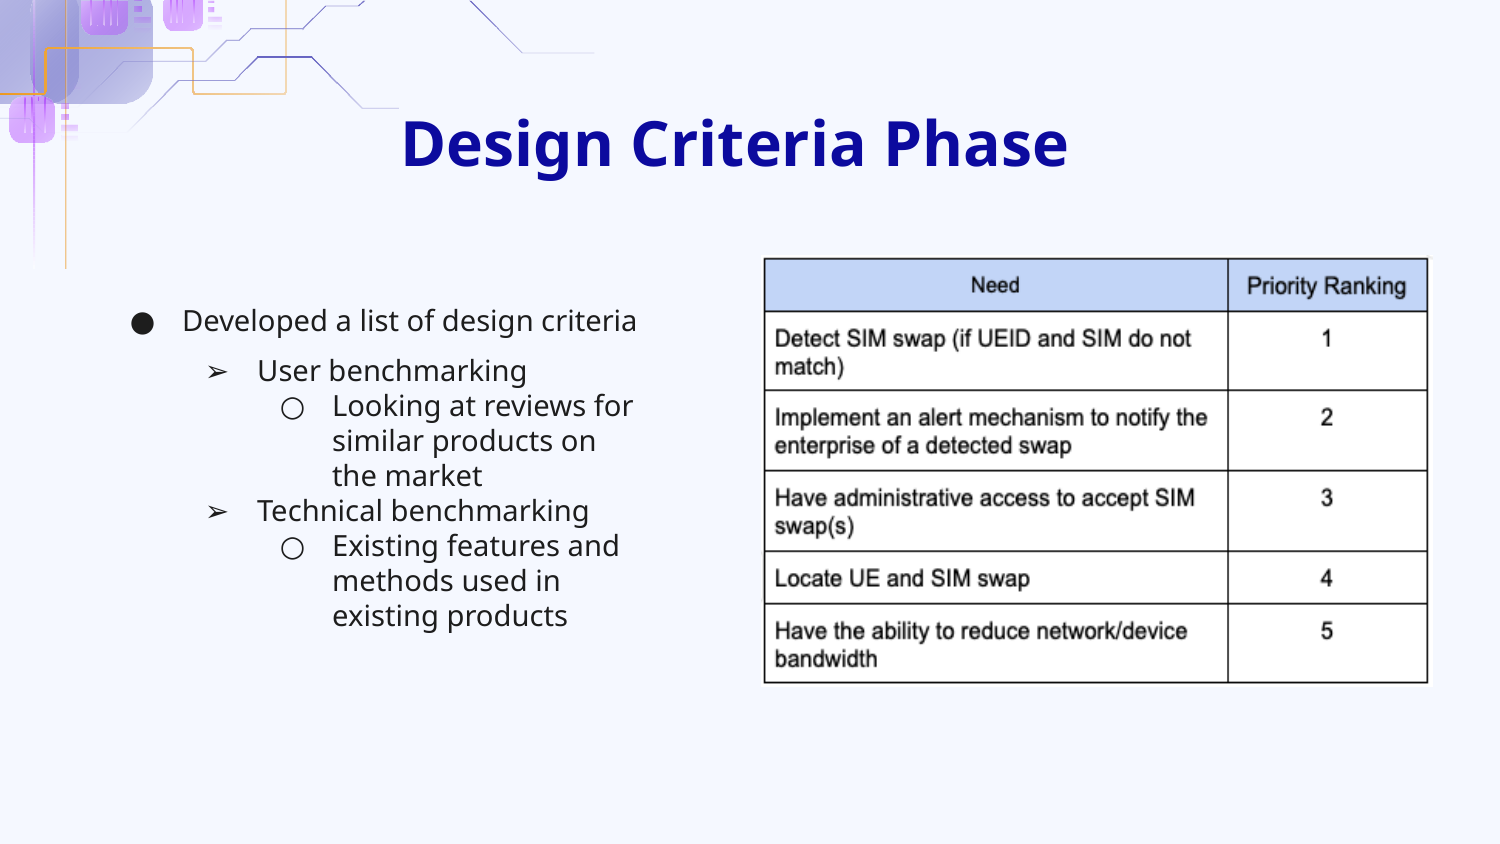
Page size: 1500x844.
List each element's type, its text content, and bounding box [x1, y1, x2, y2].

subtitle Developed a list of design criteria [92, 287, 756, 363]
text_box User benchmarking Looking at reviews for similar products on the market Technical benchmarking Existing features and methods used in existing products [92, 337, 656, 751]
title Design Criteria Phase [385, 52, 1232, 230]
picture [761, 254, 1434, 687]
